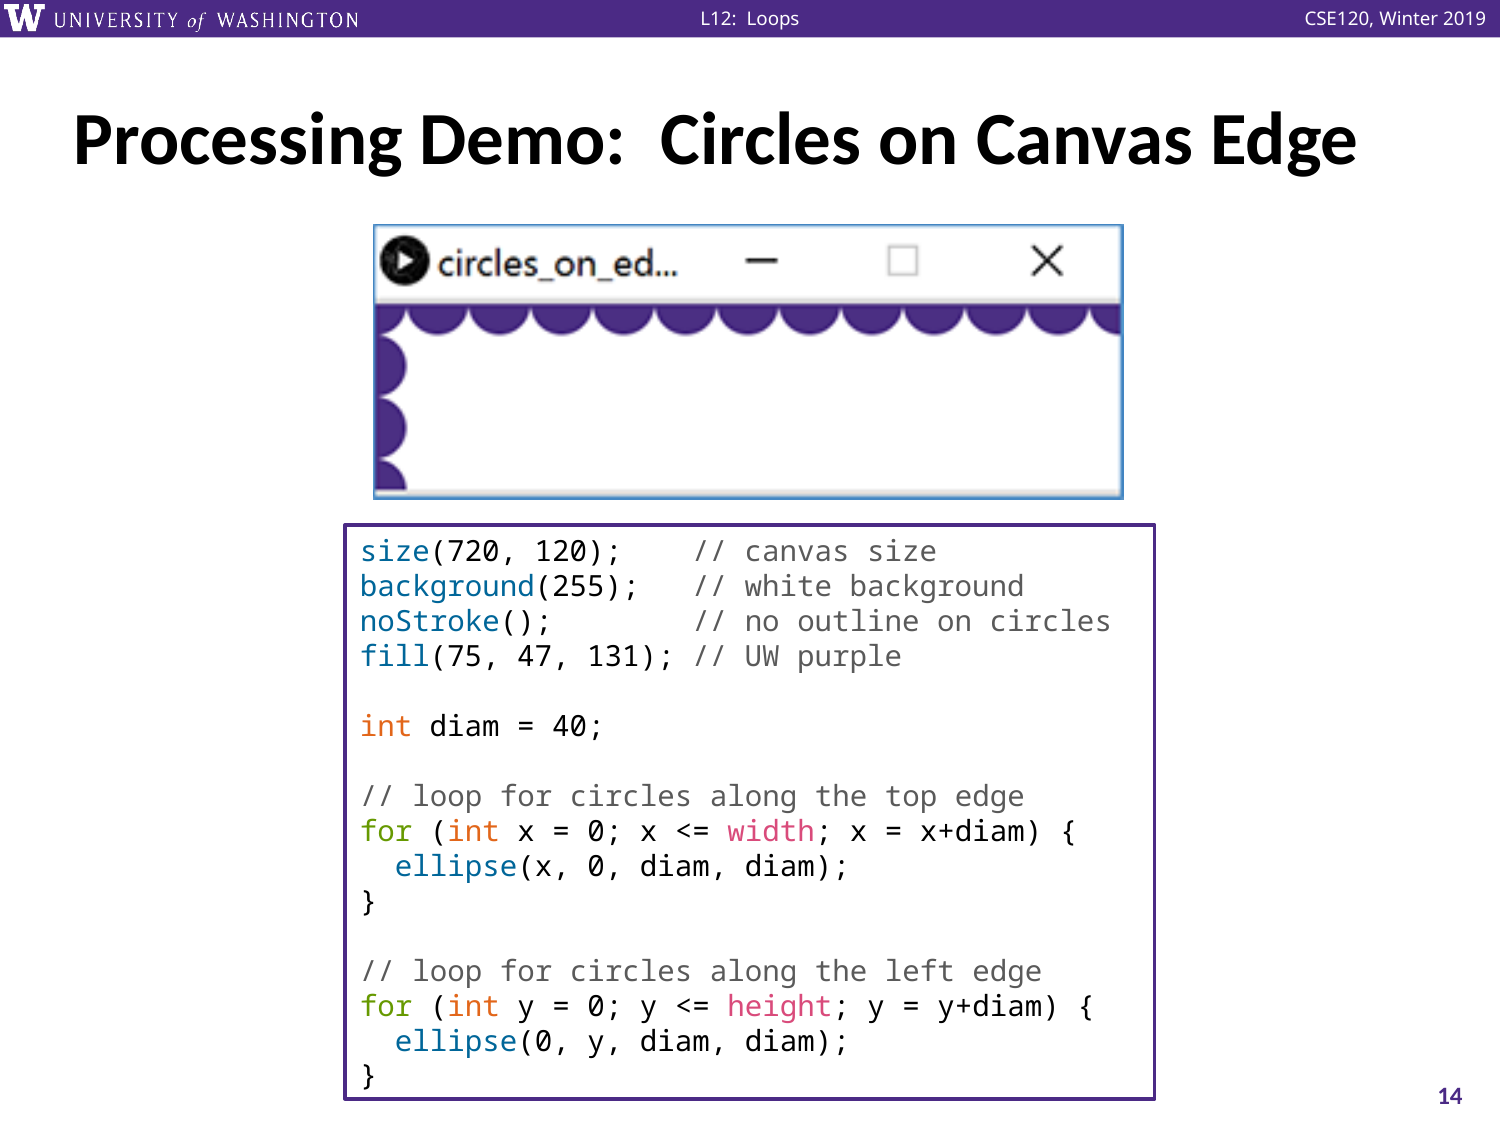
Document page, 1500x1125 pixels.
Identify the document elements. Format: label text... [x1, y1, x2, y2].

text_box size(720, 120); // canvas size background(255); // white background noStroke(); // no outline on circles fill(75, 47, 131); // UW purple int diam = 40; // loop for circles along the top edge for (int x = 0; x <= width; x = x+diam) { ellipse(x, 0, diam, diam); } // loop for circles along the left edge for (int y = 0; y <= height; y = y+diam) { ellipse(0, y, diam, diam); } [344, 524, 1155, 1100]
title Processing Demo: Circles on Canvas Edge [58, 71, 1438, 198]
picture [4, 4, 358, 32]
picture [372, 224, 1124, 501]
slide_number 14 [1400, 1065, 1500, 1125]
